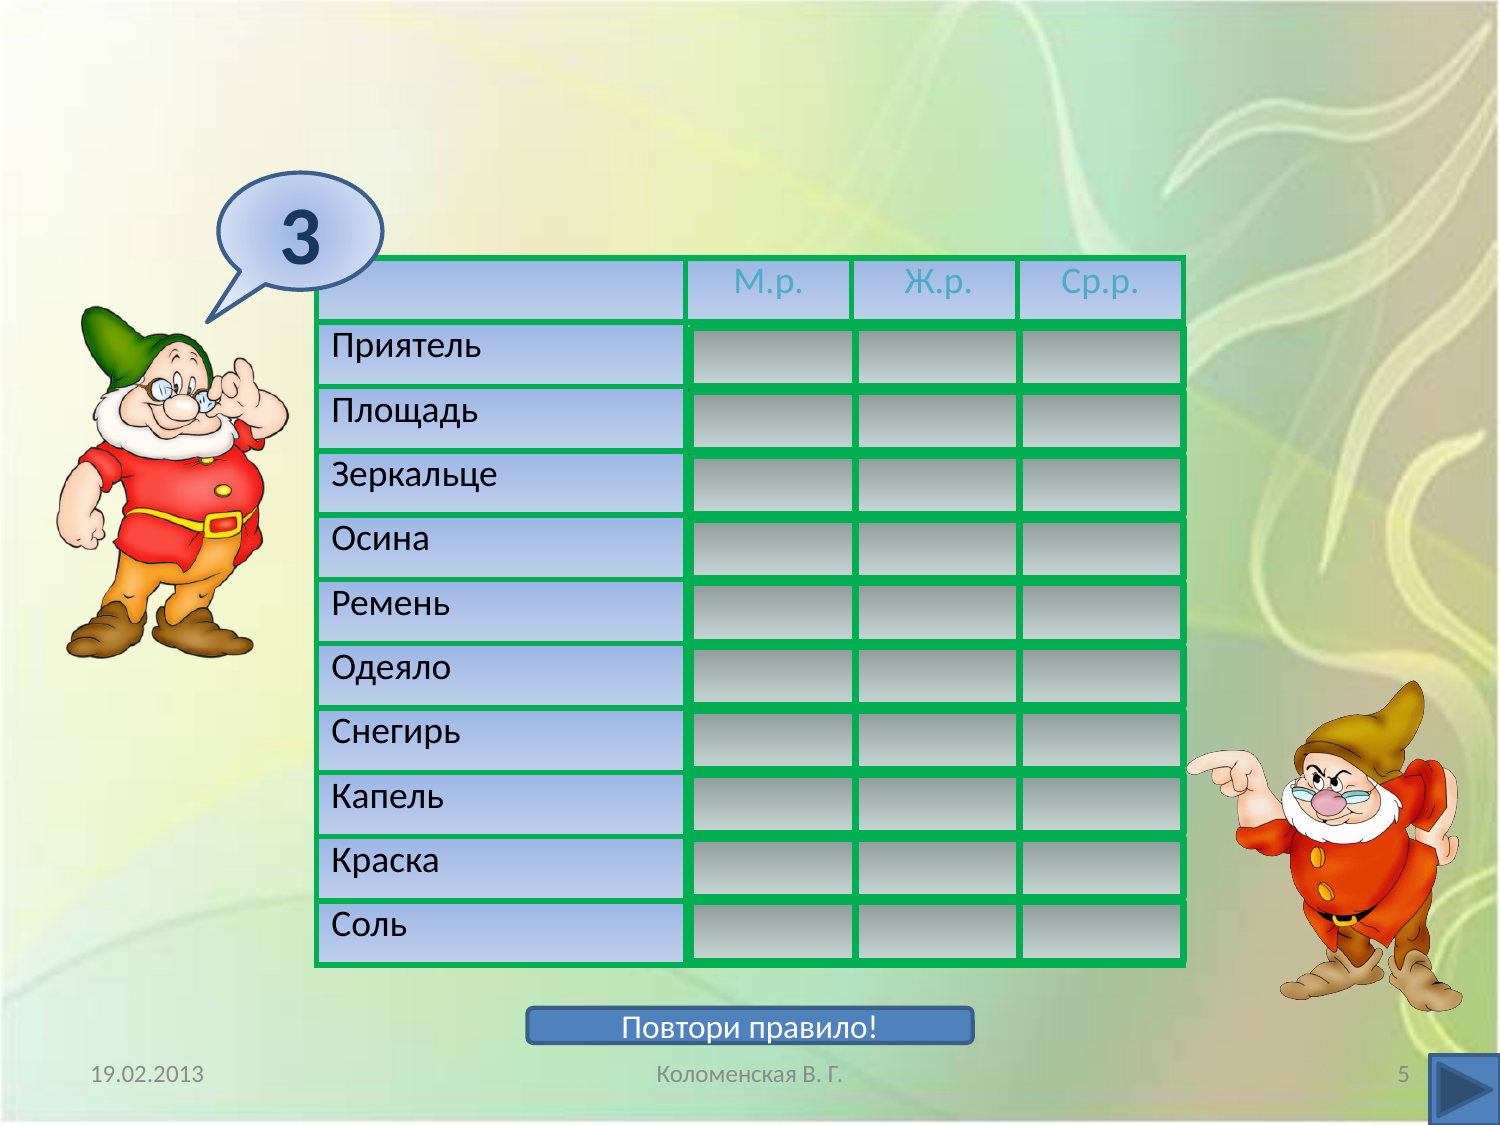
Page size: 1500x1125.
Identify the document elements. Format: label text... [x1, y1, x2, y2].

text_box [1022, 773, 1180, 835]
text_box [689, 836, 853, 899]
text_box [689, 645, 857, 708]
table_cell Одеяло [319, 646, 683, 705]
text_box [1022, 326, 1186, 389]
picture [0, 0, 1500, 1125]
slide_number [75, 1042, 425, 1103]
text_box [857, 454, 1022, 516]
text_box [1022, 709, 1180, 772]
footer Коломенская В. Г. [512, 1042, 988, 1103]
text_box [1428, 1053, 1500, 1125]
text_box [857, 645, 1022, 708]
text_box [857, 517, 1022, 580]
text_box [1022, 390, 1186, 453]
table_cell Снегирь [319, 711, 683, 770]
table_header Ср.р. [1020, 261, 1181, 319]
text_box [689, 709, 857, 772]
text_box [857, 773, 1022, 835]
text_box 3 [216, 170, 385, 301]
text_box [689, 517, 857, 580]
text_box [1022, 645, 1186, 708]
text_box Повтори правило! [525, 1005, 975, 1046]
table_cell Осина [319, 518, 683, 577]
table_header М.р. [688, 261, 849, 319]
text_box [689, 581, 857, 644]
table_cell Соль [319, 904, 683, 962]
text_box [689, 900, 853, 963]
slide_number 5 [1074, 1042, 1425, 1103]
table_cell Площадь [319, 389, 683, 448]
text_box [689, 326, 857, 389]
text_box [1017, 836, 1180, 899]
text_box [853, 900, 1022, 963]
table_cell Краска [319, 839, 683, 898]
table_cell Ремень [319, 582, 683, 641]
text_box [1022, 900, 1180, 963]
table_header Ж.р. [854, 261, 1015, 319]
table_cell Зеркальце [319, 454, 683, 512]
text_box [689, 454, 857, 516]
text_box [689, 390, 857, 453]
text_box [857, 390, 1022, 453]
text_box [689, 773, 857, 835]
table_cell Приятель [319, 325, 683, 384]
text_box [857, 709, 1022, 772]
text_box [1022, 517, 1186, 580]
text_box [1022, 581, 1186, 644]
text_box [1022, 454, 1186, 516]
table_cell Капель [319, 775, 683, 834]
table_header [319, 261, 683, 319]
text_box [857, 326, 1022, 389]
text_box [857, 581, 1022, 644]
text_box [853, 836, 1017, 899]
